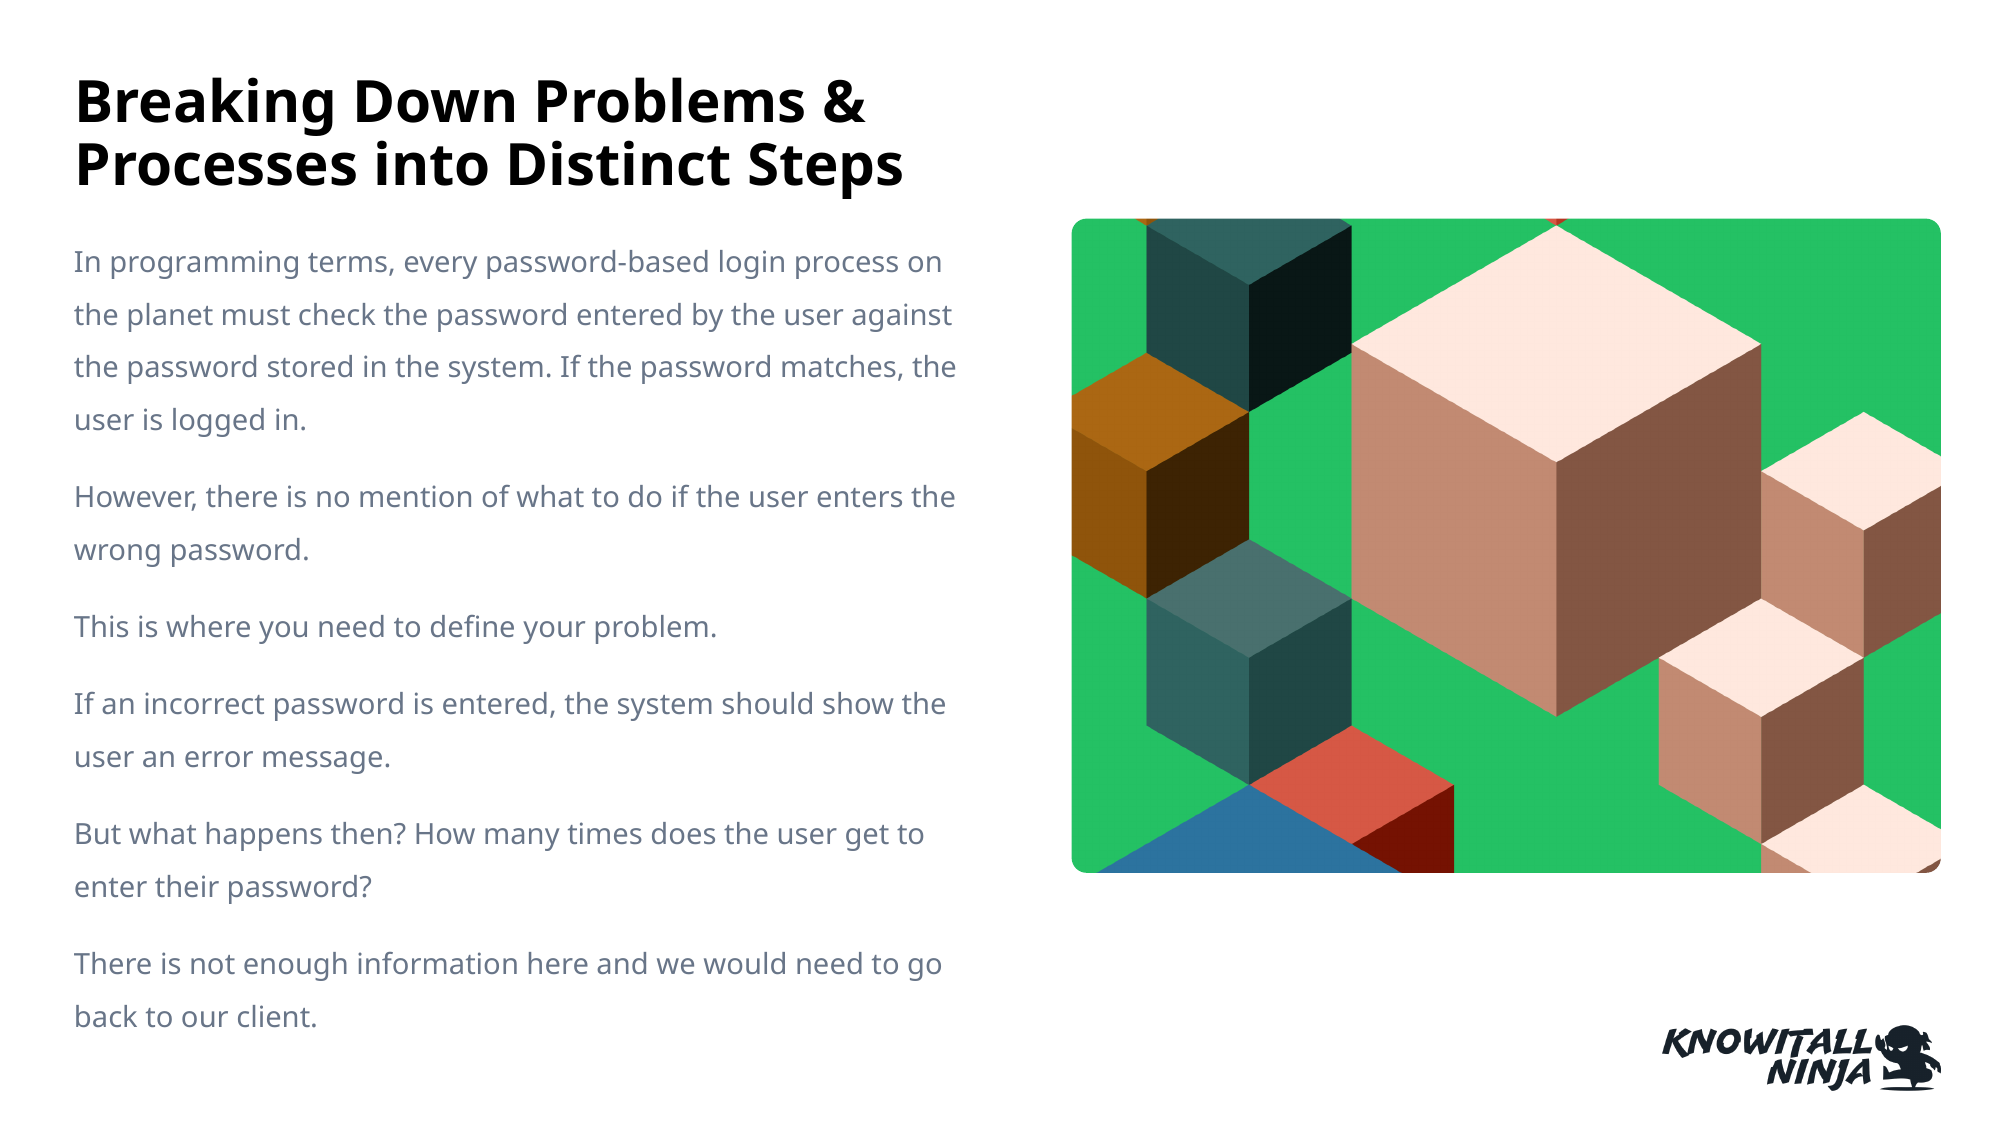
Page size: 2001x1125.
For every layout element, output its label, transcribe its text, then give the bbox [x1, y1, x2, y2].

title Breaking Down Problems & Processes into Distinct Steps [59, 117, 1000, 206]
picture [1662, 1025, 1941, 1091]
list In programming terms, every password-based login process on the planet must check the password entered by the user against the password stored in the system. If the password matches, the user is logged in. However, there is no mention of what to do if the user enters the wrong password. This is where you need to define your problem. If an incorrect password is entered, the system should show the user an error message. But what happens then? How many times does the user get to enter their password? There is not enough information here and we would need to go back to our client. [59, 218, 1000, 1091]
picture [1071, 218, 1942, 874]
